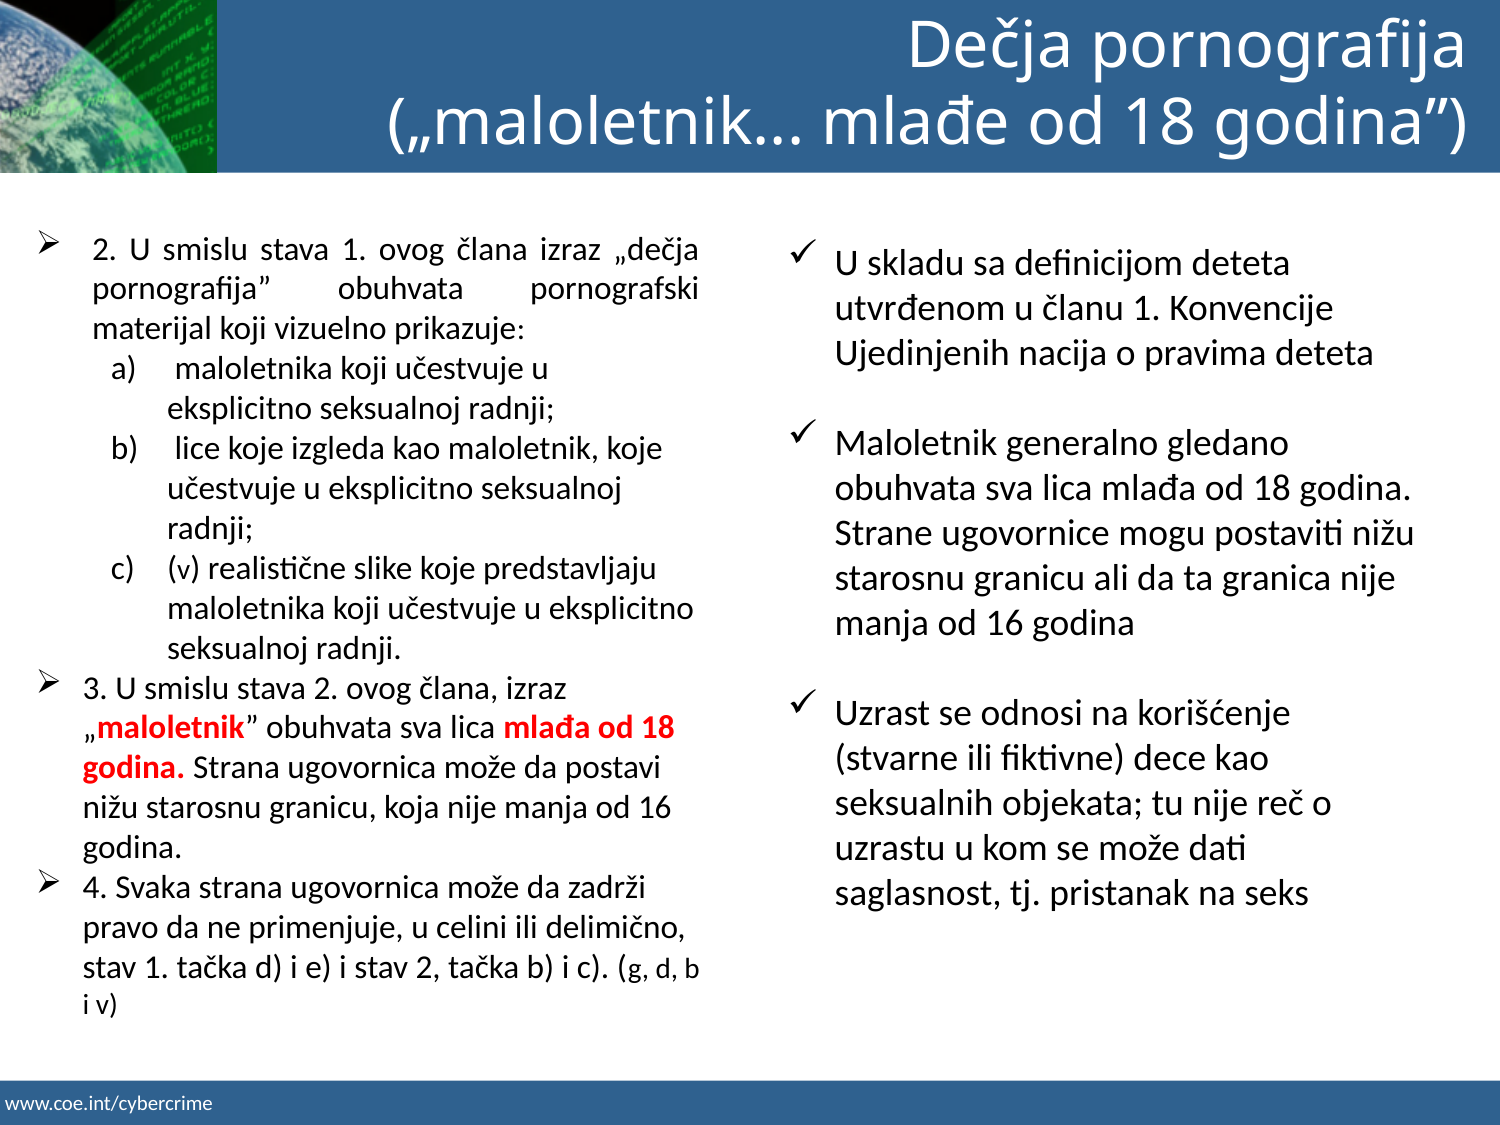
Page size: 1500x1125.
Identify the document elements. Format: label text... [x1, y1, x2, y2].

text_box U skladu sa definicijom deteta utvrđenom u članu 1. Konvencije Ujedinjenih nacija o pravima deteta Maloletnik generalno gledano obuhvata sva lica mlađa od 18 godina. Strane ugovornice mogu postaviti nižu starosnu granicu ali da ta granica nije manja od 16 godina Uzrast se odnosi na korišćenje (stvarne ili fiktivne) dece kao seksualnih objekata; tu nije reč o uzrastu u kom se može dati saglasnost, tj. pristanak na seks [773, 230, 1432, 920]
text_box Dečja pornografija („maloletnik... mlađe od 18 godina”) [230, 0, 1483, 166]
text_box 2. U smislu stava 1. ovog člana izraz „dečja pornografija” obuhvata pornografski materijal koji vizuelno prikazuje: maloletnika koji učestvuje u eksplicitno seksualnoj radnji; lice koje izgleda kao maloletnik, koje učestvuje u eksplicitno seksualnoj radnji; (v) realistične slike koje predstavljaju maloletnika koji učestvuje u eksplicitno seksualnoj radnji. 3. U smislu stava 2. ovog člana, izraz „maloletnik” obuhvata sva lica mlađa od 18 godina. Strana ugovornica može da postavi nižu starosnu granicu, koja nije manja od 16 godina. 4. Svaka strana ugovornica može da zadrži pravo da ne primenjuje, u celini ili delimično, stav 1. tačka d) i e) i stav 2, tačka b) i c). (g, d, b i v) [21, 219, 716, 1028]
picture [0, 0, 217, 173]
